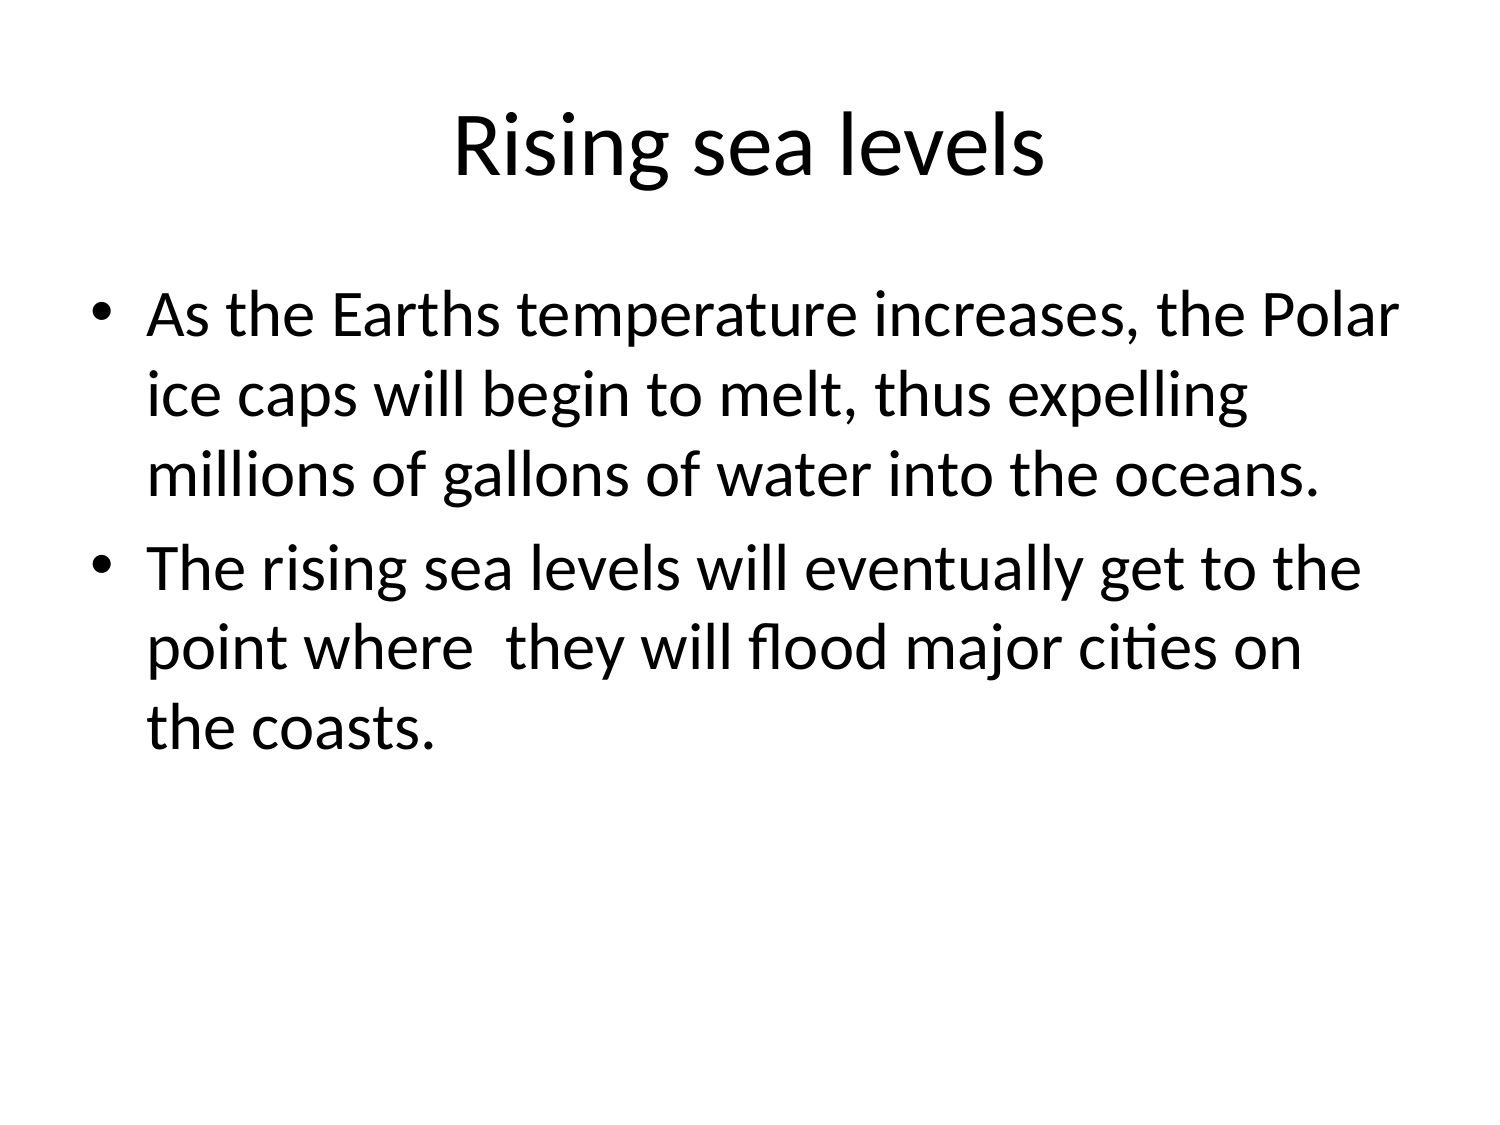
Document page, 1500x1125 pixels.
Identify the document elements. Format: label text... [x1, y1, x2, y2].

list As the Earths temperature increases, the Polar ice caps will begin to melt, thus expelling millions of gallons of water into the oceans. The rising sea levels will eventually get to the point where they will flood major cities on the coasts. [75, 262, 1425, 1005]
title Rising sea levels [75, 45, 1425, 233]
